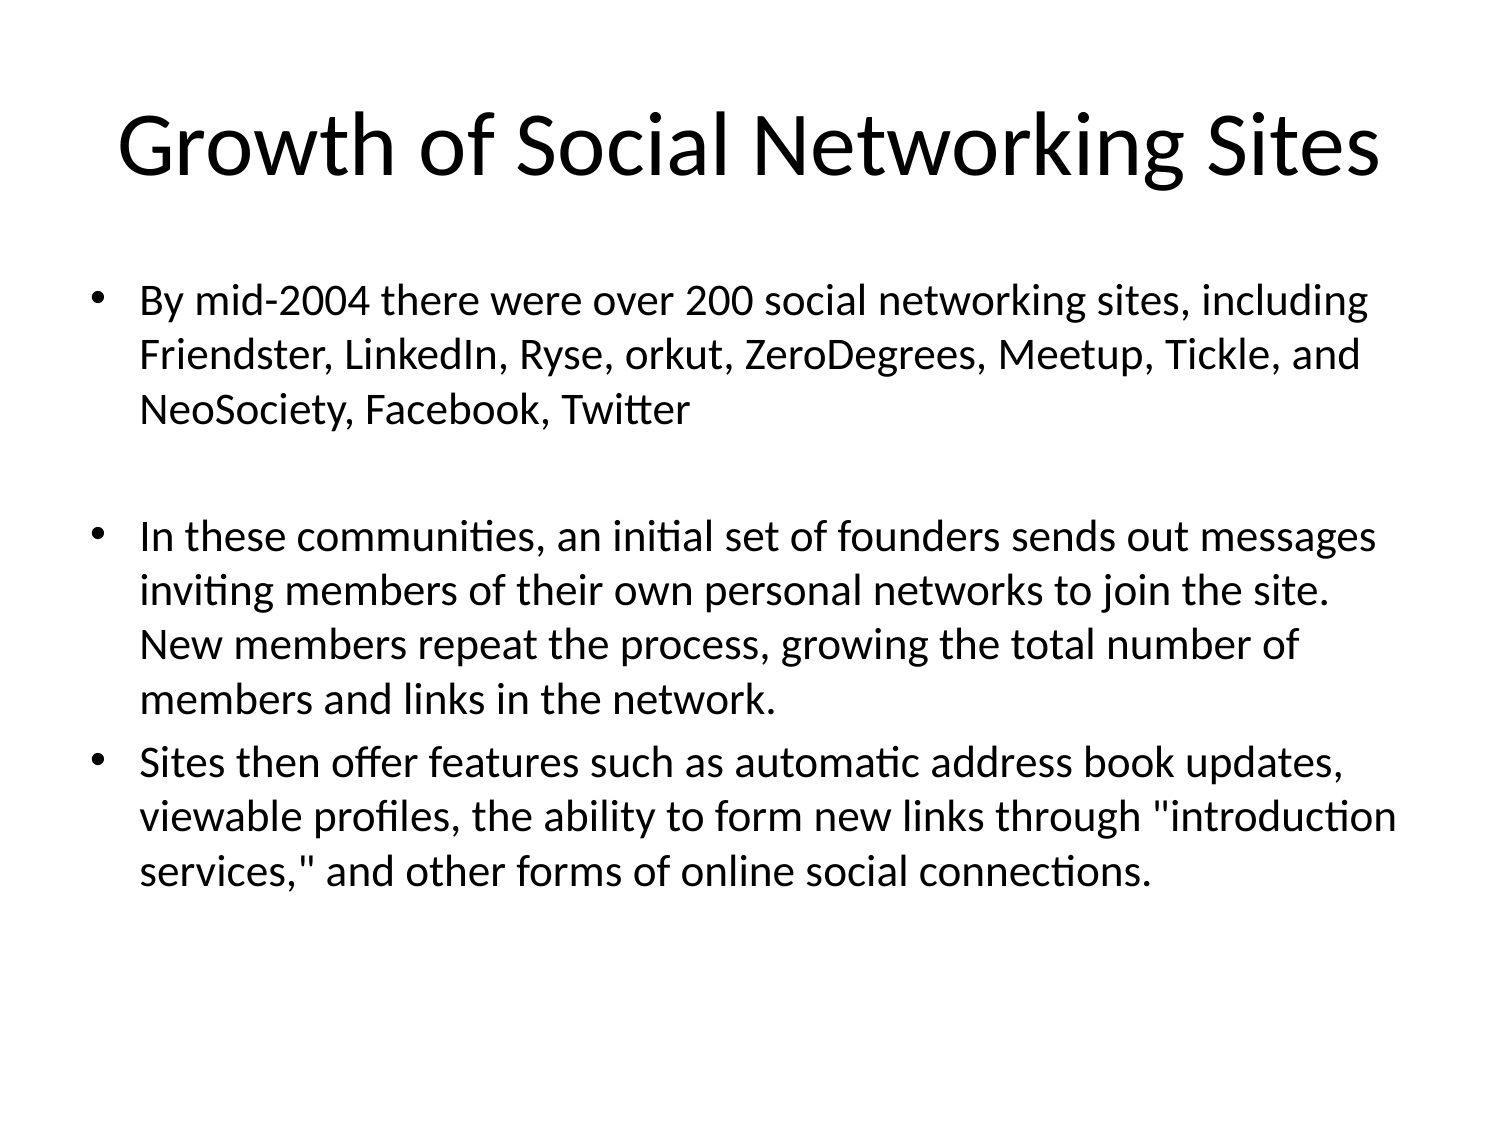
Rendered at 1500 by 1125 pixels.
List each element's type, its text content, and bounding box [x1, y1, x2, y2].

list By mid-2004 there were over 200 social networking sites, including Friendster, LinkedIn, Ryse, orkut, ZeroDegrees, Meetup, Tickle, and NeoSociety, Facebook, Twitter In these communities, an initial set of founders sends out messages inviting members of their own personal networks to join the site. New members repeat the process, growing the total number of members and links in the network. Sites then offer features such as automatic address book updates, viewable profiles, the ability to form new links through "introduction services," and other forms of online social connections. [75, 262, 1425, 1005]
title Growth of Social Networking Sites [75, 45, 1425, 233]
